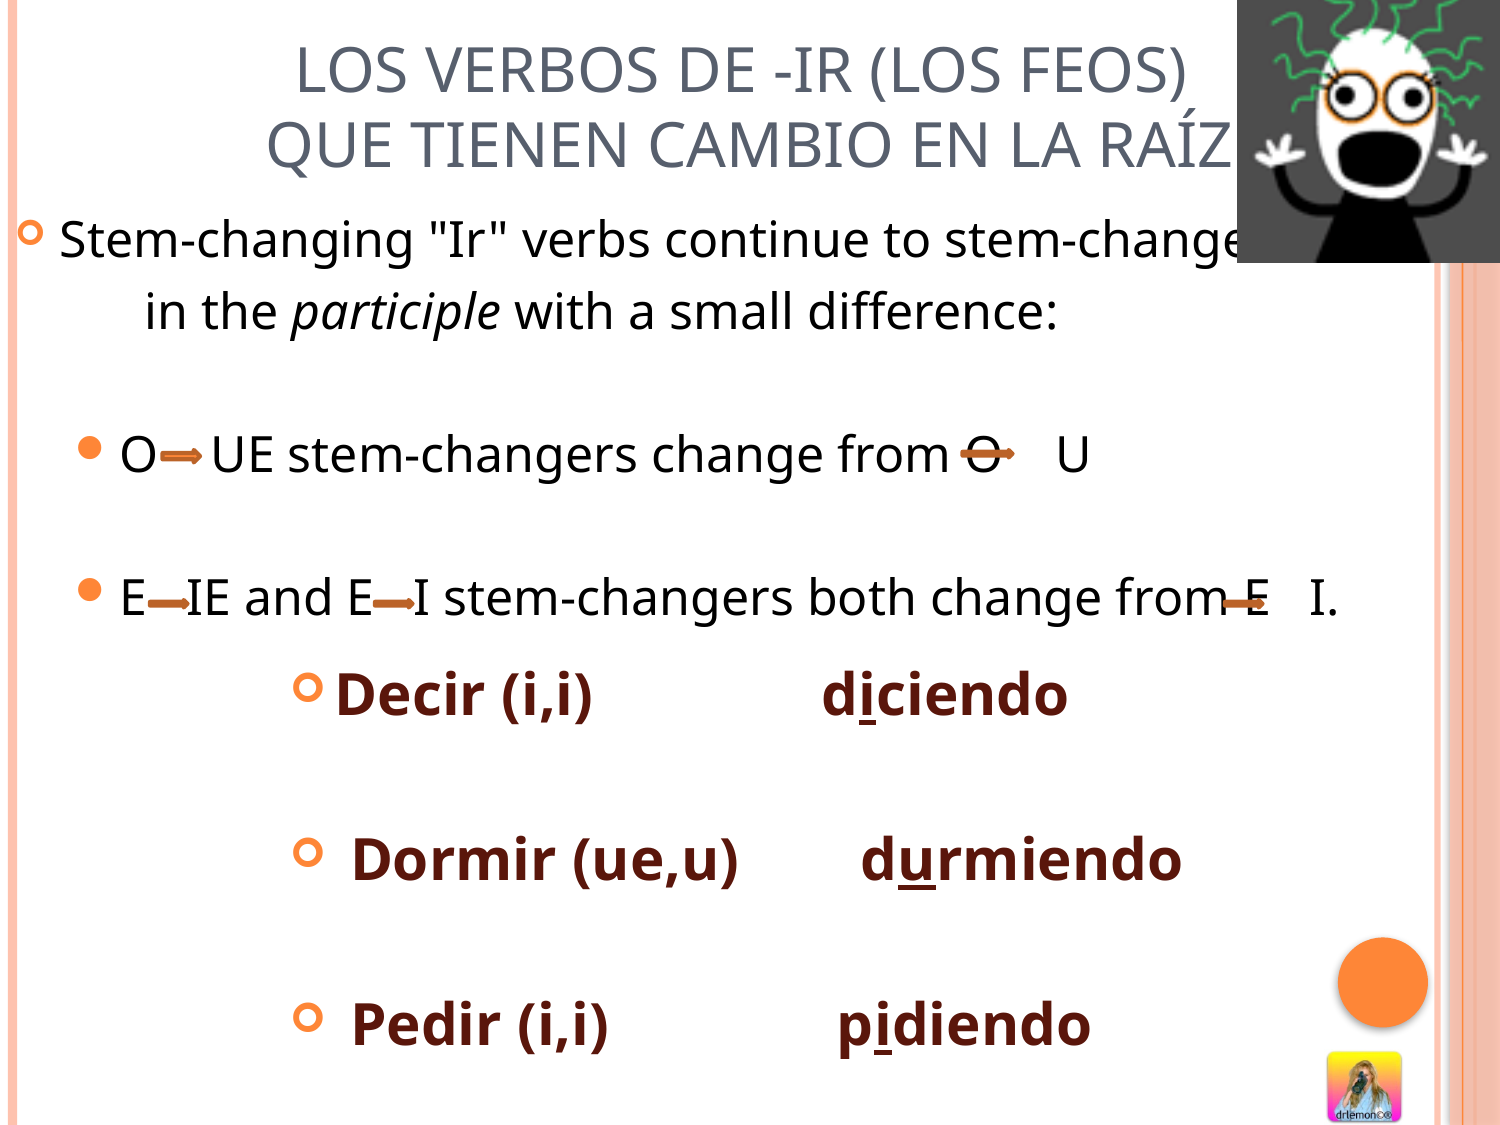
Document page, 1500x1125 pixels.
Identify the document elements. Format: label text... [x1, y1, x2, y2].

text_box [160, 448, 203, 465]
text_box [372, 598, 415, 610]
title Los verbos de -Ir (los feos) que tienen cambio en la raíz [0, 0, 1233, 188]
picture [1236, 0, 1500, 263]
text_box [960, 448, 1015, 460]
list Decir (i,i) diciendo Dormir (ue,u) durmiendo Pedir (i,i) pidiendo [275, 650, 1338, 1088]
list Stem-changing "Ir" verbs continue to stem-change in the participle with a small difference: O UE stem-changers change from O U E IE and E I stem-changers both change from E I. [0, 200, 1500, 650]
text_box [147, 598, 190, 610]
text_box [1222, 598, 1265, 610]
picture [1323, 1049, 1404, 1125]
